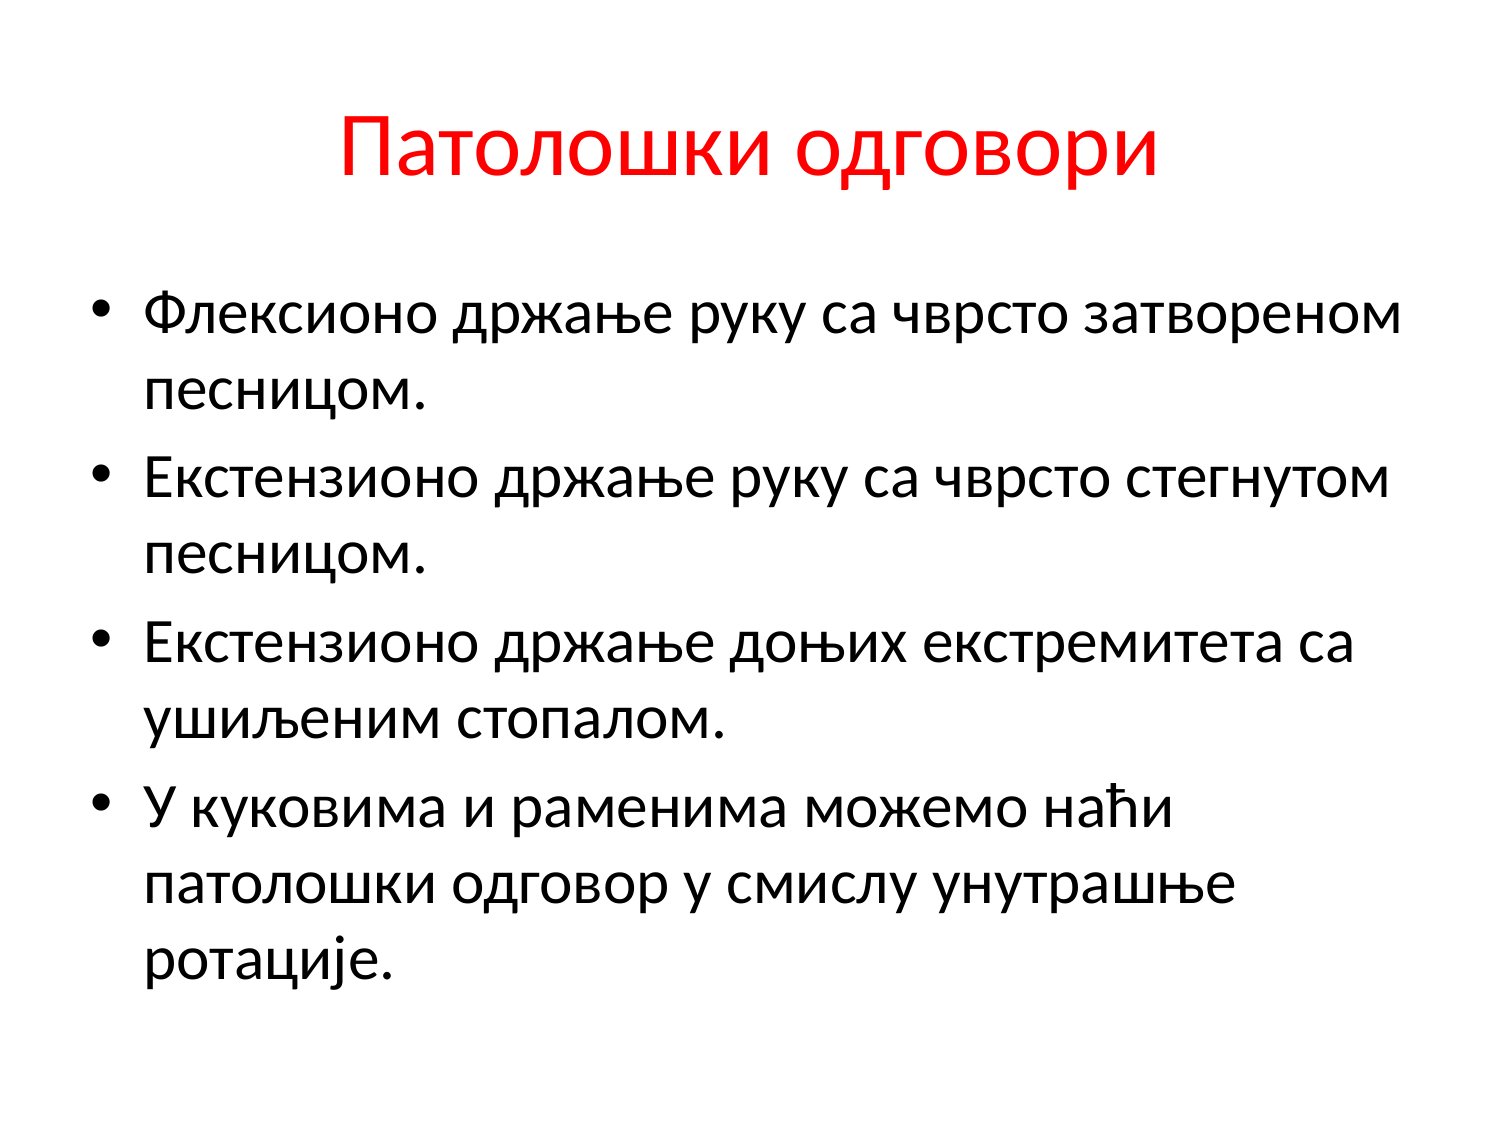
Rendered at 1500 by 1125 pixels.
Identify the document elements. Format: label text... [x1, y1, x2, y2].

title Патолошки одговори [75, 45, 1425, 233]
list Флексионо држање руку са чврсто затвореном песницом. Екстензионо држање руку са чврсто стегнутом песницом. Екстензионо држање доњих екстремитета са ушиљеним стопалом. У куковима и раменима можемо наћи патолошки одговор у смислу унутрашње ротације. [75, 262, 1425, 1005]
